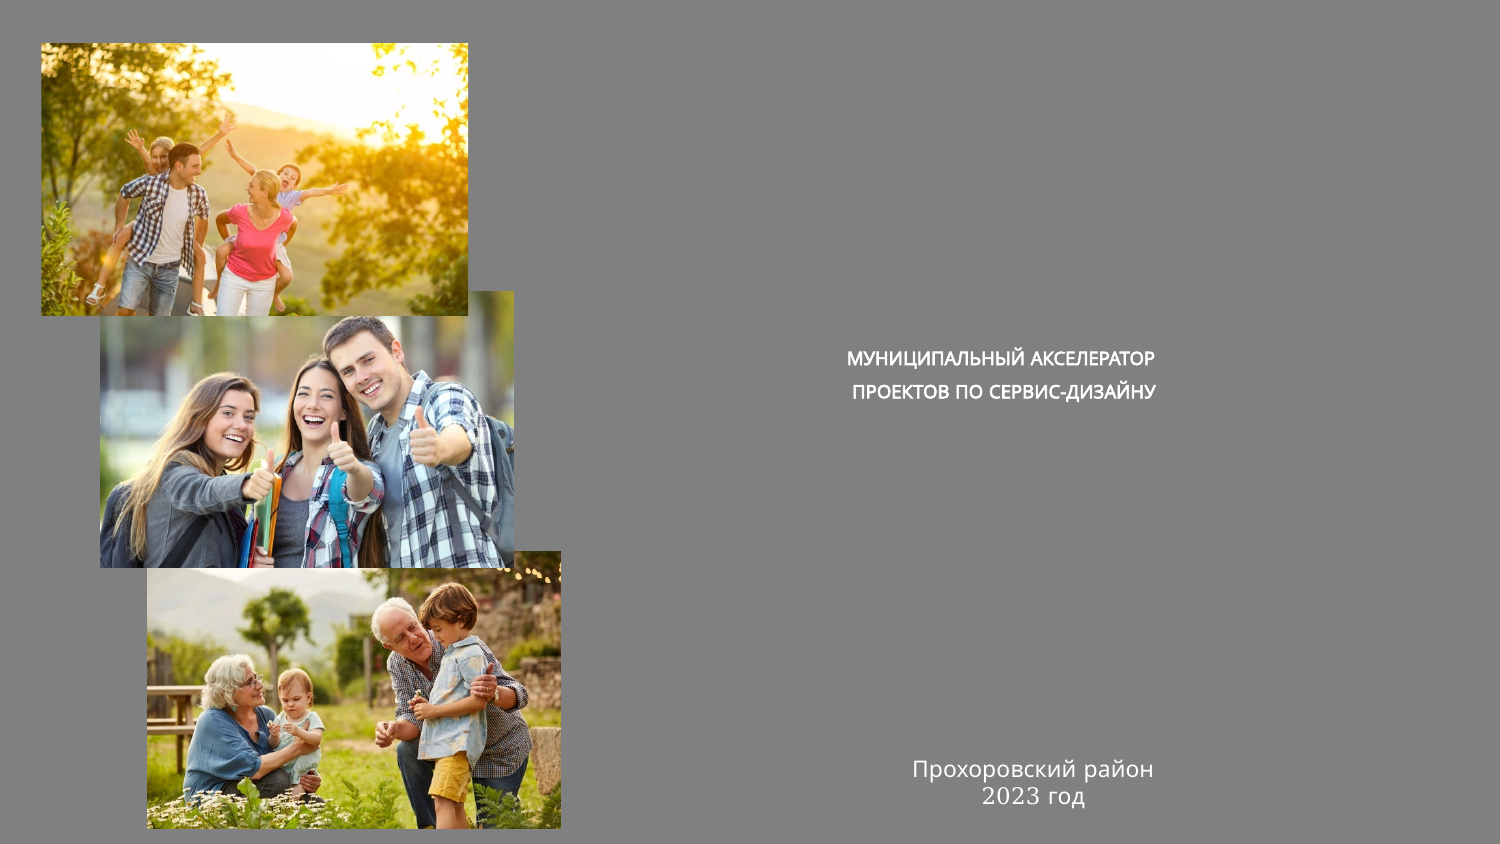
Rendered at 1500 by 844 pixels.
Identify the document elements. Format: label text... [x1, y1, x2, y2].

text_box Прохоровский район 2023 год [566, 740, 1500, 824]
title МУНИЦИПАЛЬНЫЙ АКСЕЛЕРАТОР ПРОЕКТОВ ПО СЕРВИС-ДИЗАЙНУ [561, 327, 1447, 411]
picture [41, 43, 562, 829]
